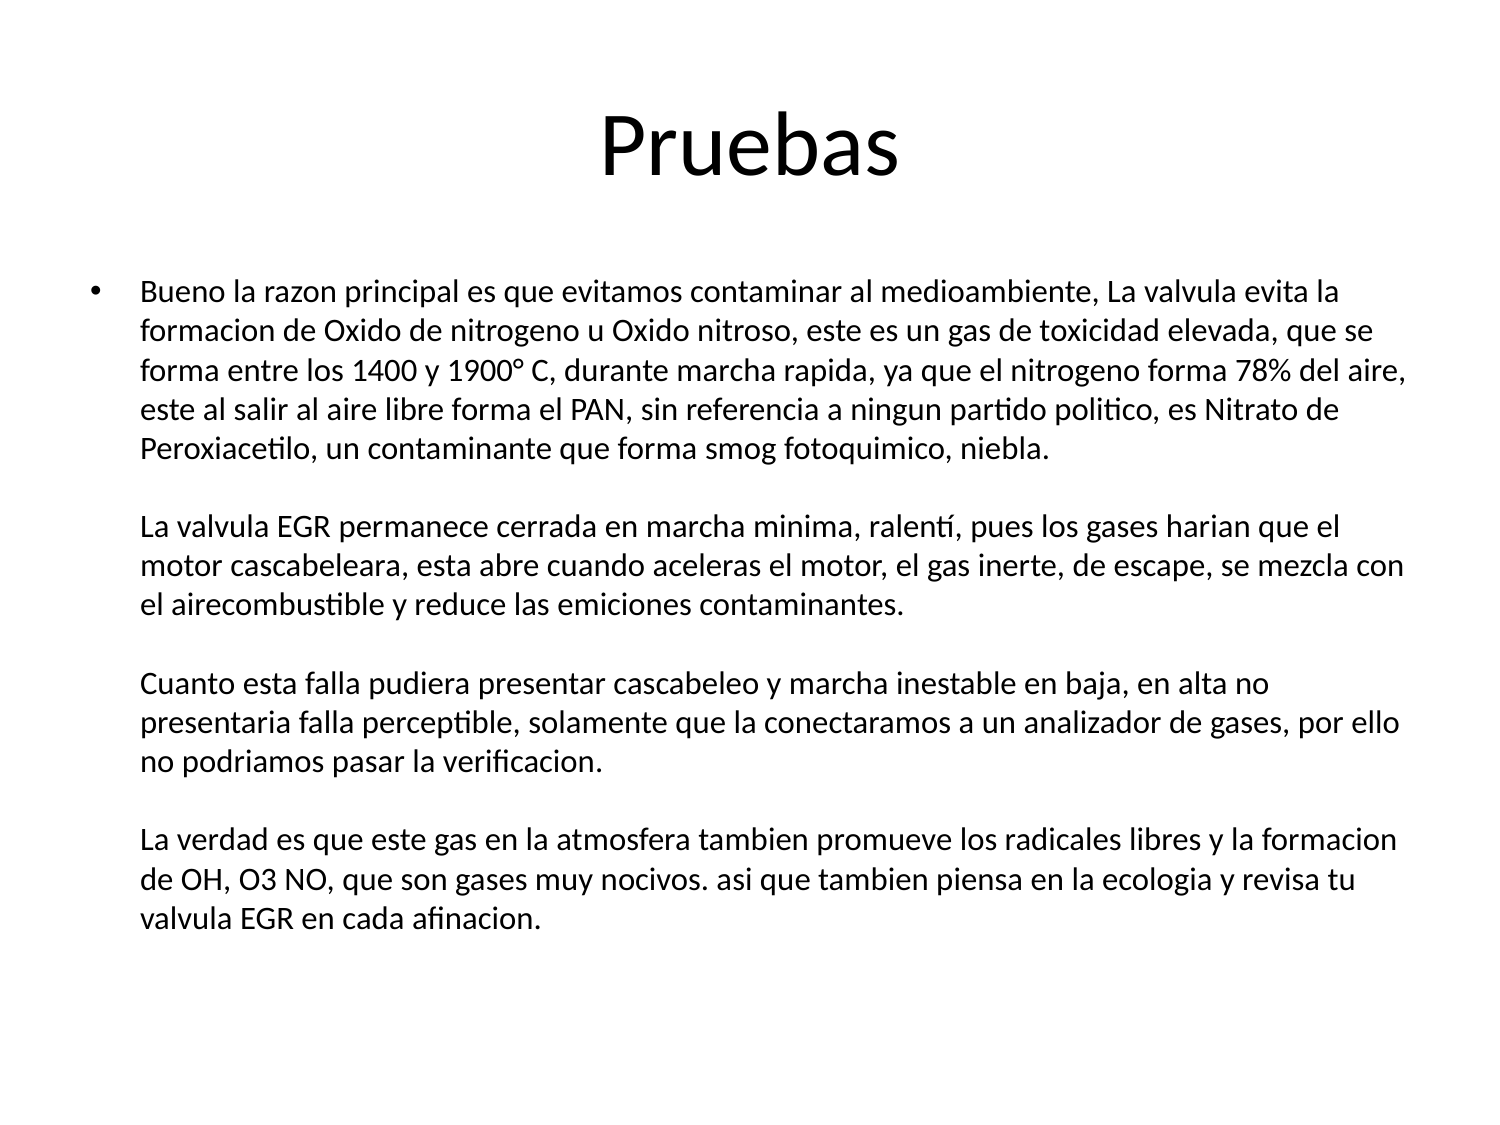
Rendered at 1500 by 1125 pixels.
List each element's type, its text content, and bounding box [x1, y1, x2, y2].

title Pruebas [75, 45, 1425, 233]
list Bueno la razon principal es que evitamos contaminar al medioambiente, La valvula evita la formacion de Oxido de nitrogeno u Oxido nitroso, este es un gas de toxicidad elevada, que se forma entre los 1400 y 1900° C, durante marcha rapida, ya que el nitrogeno forma 78% del aire, este al salir al aire libre forma el PAN, sin referencia a ningun partido politico, es Nitrato de Peroxiacetilo, un contaminante que forma smog fotoquimico, niebla. La valvula EGR permanece cerrada en marcha minima, ralentí, pues los gases harian que el motor cascabeleara, esta abre cuando aceleras el motor, el gas inerte, de escape, se mezcla con el airecombustible y reduce las emiciones contaminantes. Cuanto esta falla pudiera presentar cascabeleo y marcha inestable en baja, en alta no presentaria falla perceptible, solamente que la conectaramos a un analizador de gases, por ello no podriamos pasar la verificacion. La verdad es que este gas en la atmosfera tambien promueve los radicales libres y la formacion de OH, O3 NO, que son gases muy nocivos. asi que tambien piensa en la ecologia y revisa tu valvula EGR en cada afinacion. [75, 262, 1425, 1005]
